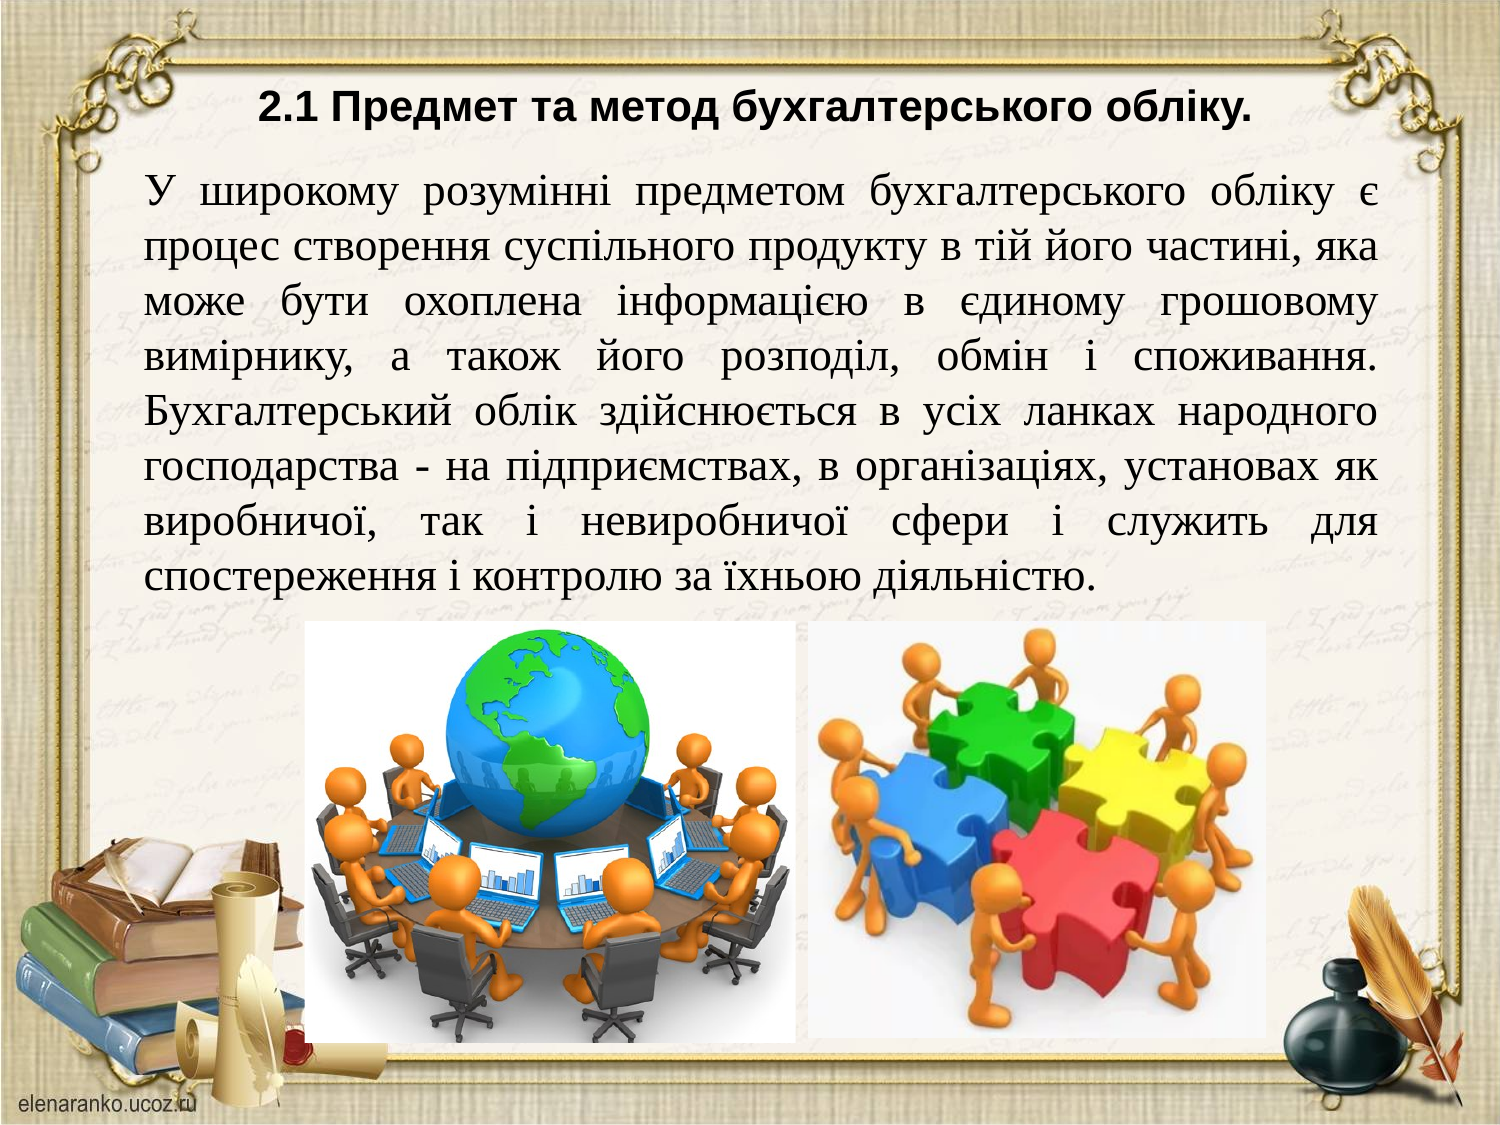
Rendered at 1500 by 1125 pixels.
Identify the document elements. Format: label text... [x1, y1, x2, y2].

text_box 2.1 Предмет та метод бухгалтерського обліку. [58, 70, 1453, 138]
text_box У широкому розумінні предметом бухгалтерського обліку є процес створення суспільного продукту в тій його частині, яка може бути охоплена інформацією в єдиному грошовому вимірнику, а також його розподіл, обмін і споживання. Бухгалтерський облік здійснюється в усіх ланках народного господарства - на підприємствах, в організаціях, установах як виробничої, так і невиробничої сфери і служить для спостереження і контролю за їхньою діяльністю. [128, 152, 1395, 607]
picture [0, 0, 1500, 1125]
